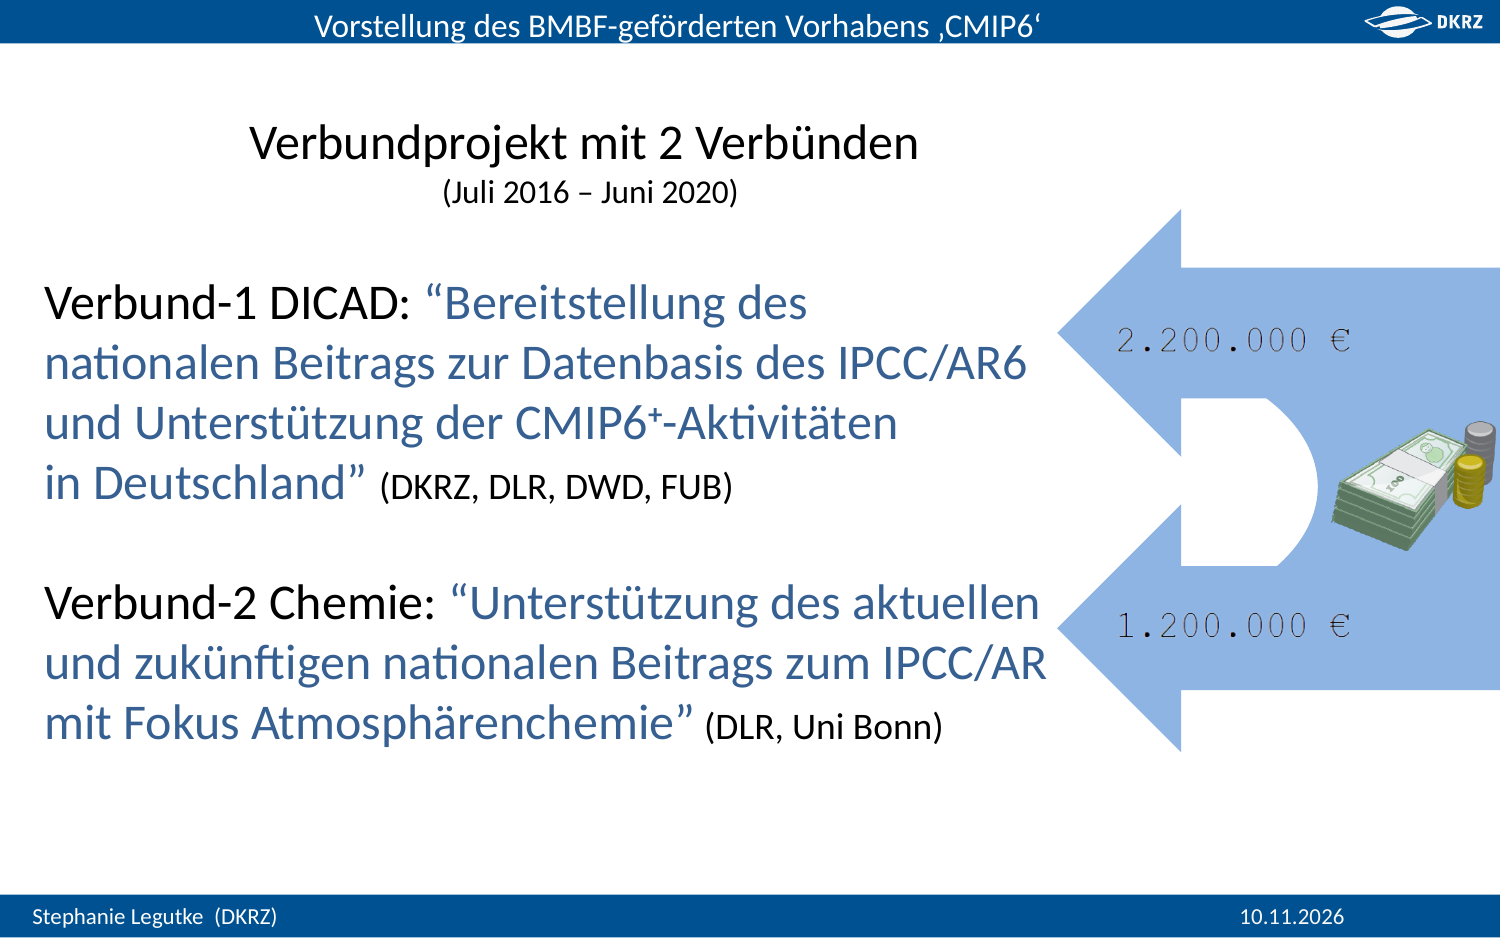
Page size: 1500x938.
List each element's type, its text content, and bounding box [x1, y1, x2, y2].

text_box Vorstellung des BMBF-geförderten Vorhabens ‚CMIP6‘ [0, 0, 1365, 52]
text_box Verbundprojekt mit 2 Verbünden (Juli 2016 – Juni 2020) Verbund-1 DICAD: “Bereitstellung des nationalen Beitrags zur Datenbasis des IPCC/AR6 und Unterstützung der CMIP6+-Aktivitäten in Deutschland” (DKRZ, DLR, DWD, FUB) Verbund-2 Chemie: “Unterstützung des aktuellen und zukünftigen nationalen Beitrags zum IPCC/AR mit Fokus Atmosphärenchemie” (DLR, Uni Bonn) [29, 102, 1152, 818]
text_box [1056, 208, 1500, 753]
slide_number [1187, 893, 1360, 938]
